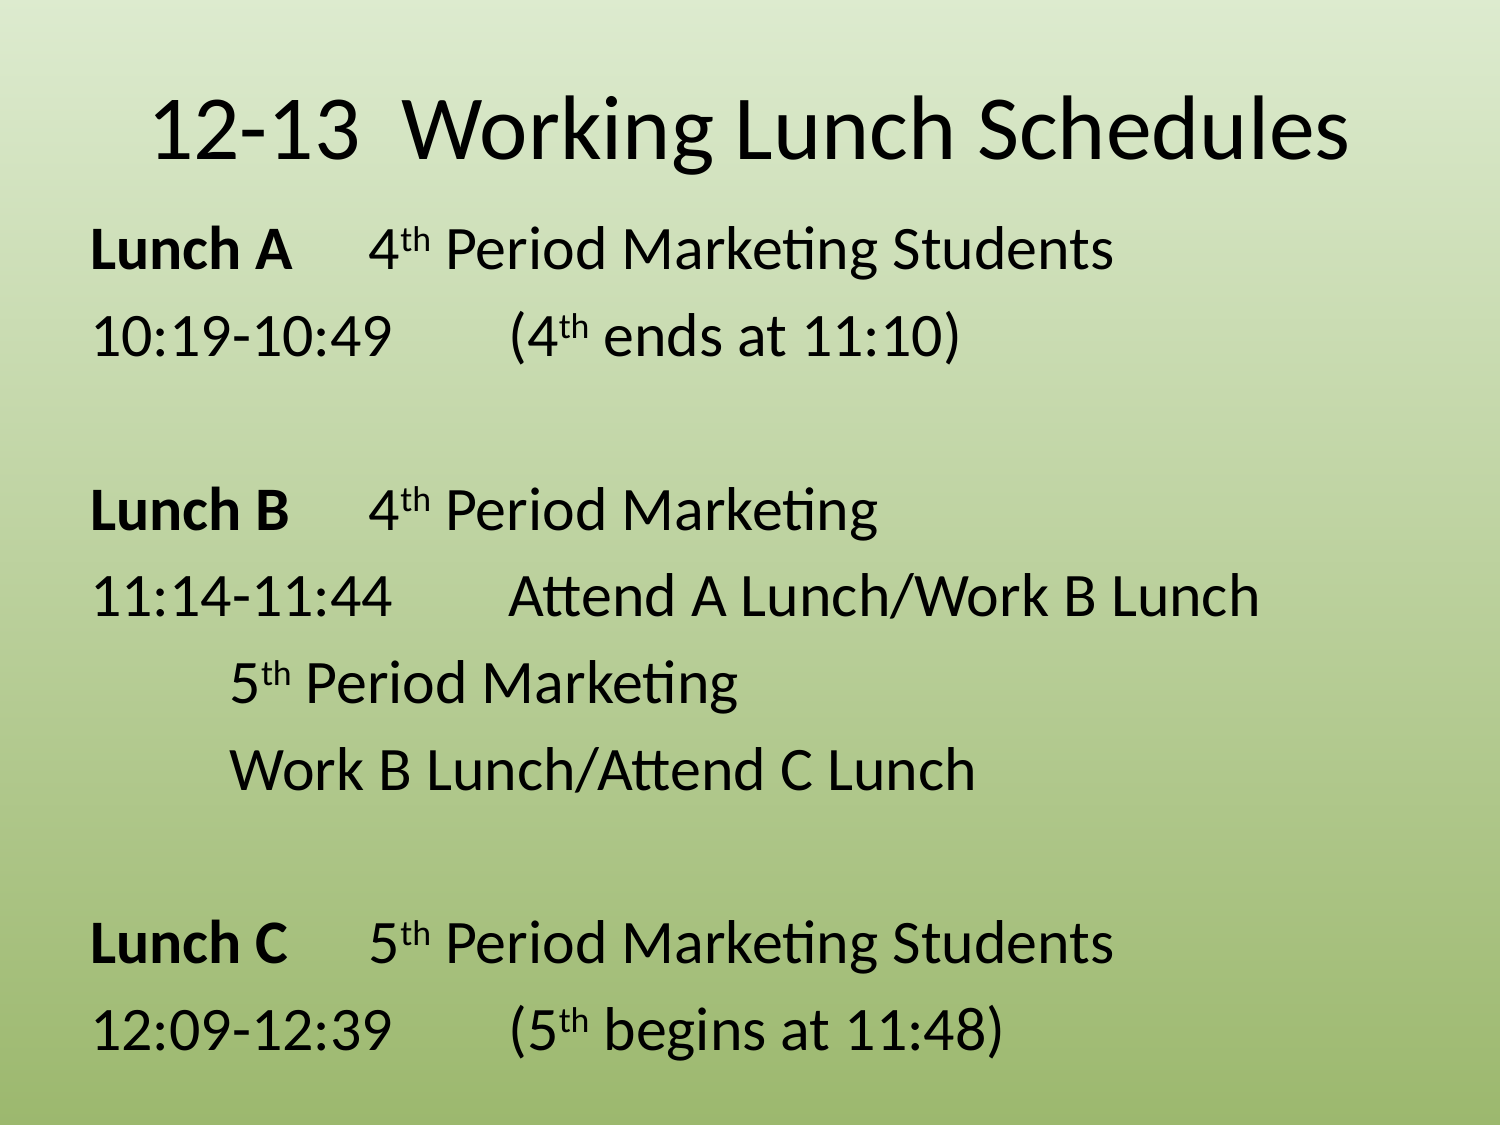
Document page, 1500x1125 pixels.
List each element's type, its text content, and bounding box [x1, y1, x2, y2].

list Lunch A 4th Period Marketing Students 10:19-10:49 (4th ends at 11:10) Lunch B 4th Period Marketing 11:14-11:44 Attend A Lunch/Work B Lunch 5th Period Marketing Work B Lunch/Attend C Lunch Lunch C 5th Period Marketing Students 12:09-12:39 (5th begins at 11:48) [75, 200, 1425, 1075]
title 12-13 Working Lunch Schedules [75, 45, 1425, 200]
